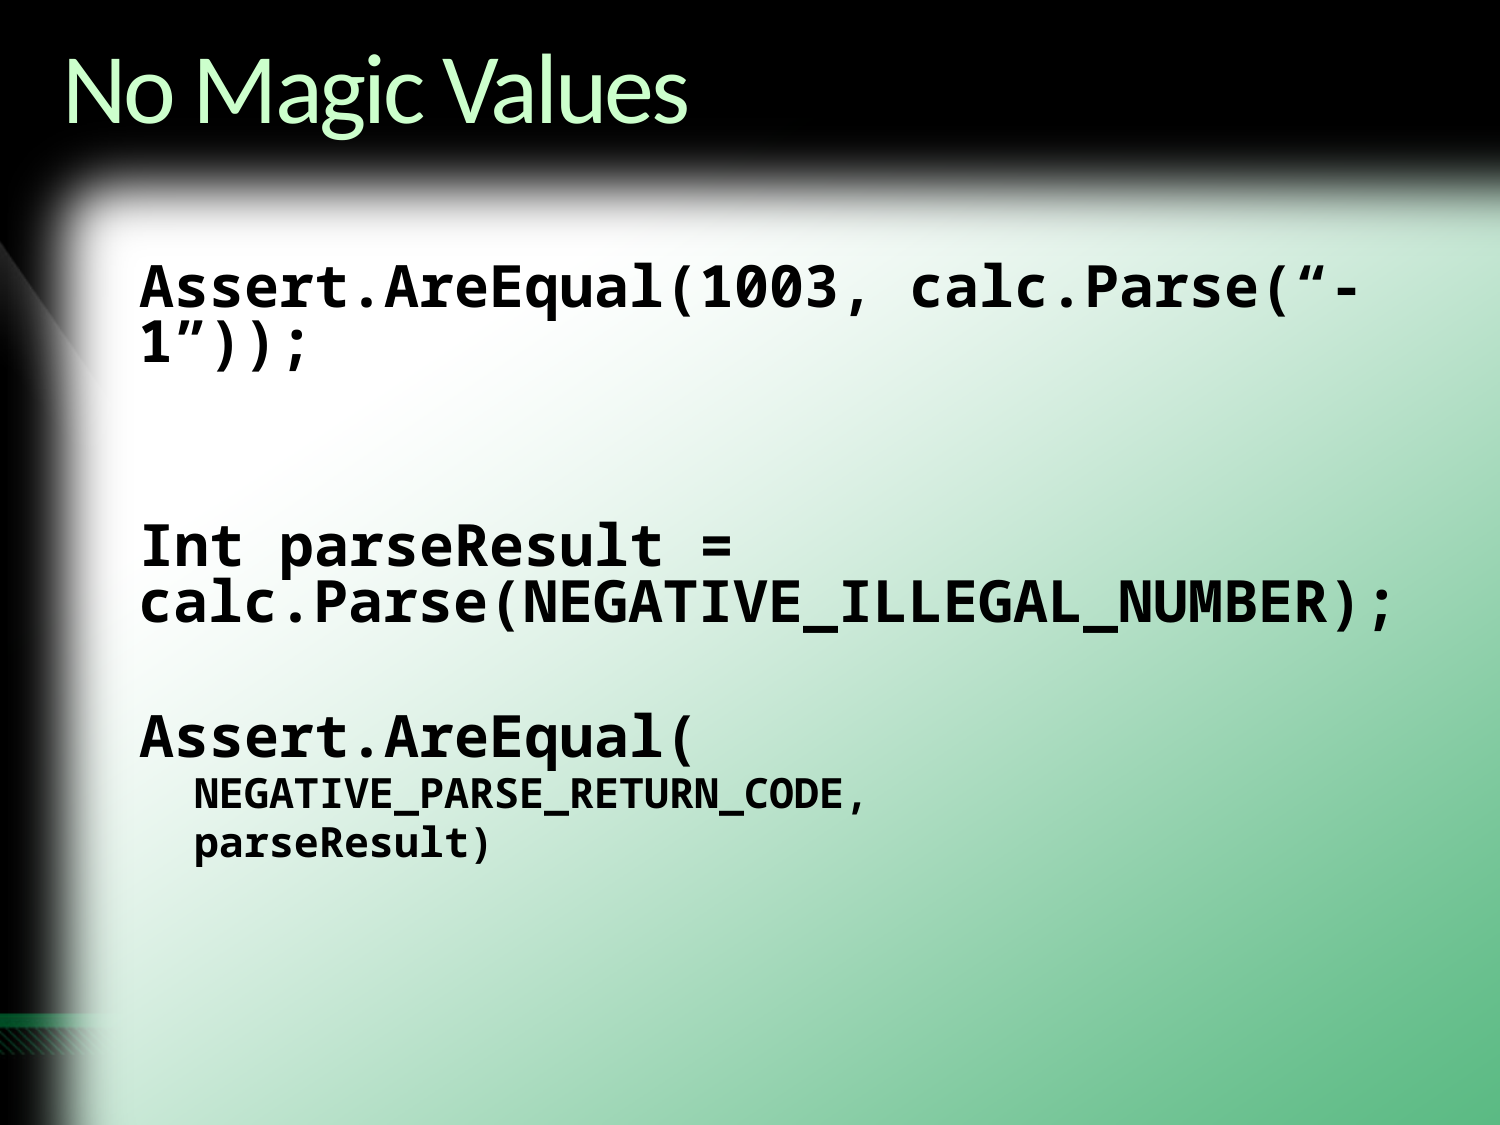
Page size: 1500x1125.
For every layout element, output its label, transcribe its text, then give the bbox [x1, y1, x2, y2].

picture [0, 0, 1500, 1125]
title No Magic Values [62, 37, 1438, 147]
list Assert.AreEqual(1003, calc.Parse(“-1”)); Int parseResult = calc.Parse(NEGATIVE_ILLEGAL_NUMBER); Assert.AreEqual( NEGATIVE_PARSE_RETURN_CODE, parseResult) [63, 262, 1433, 541]
